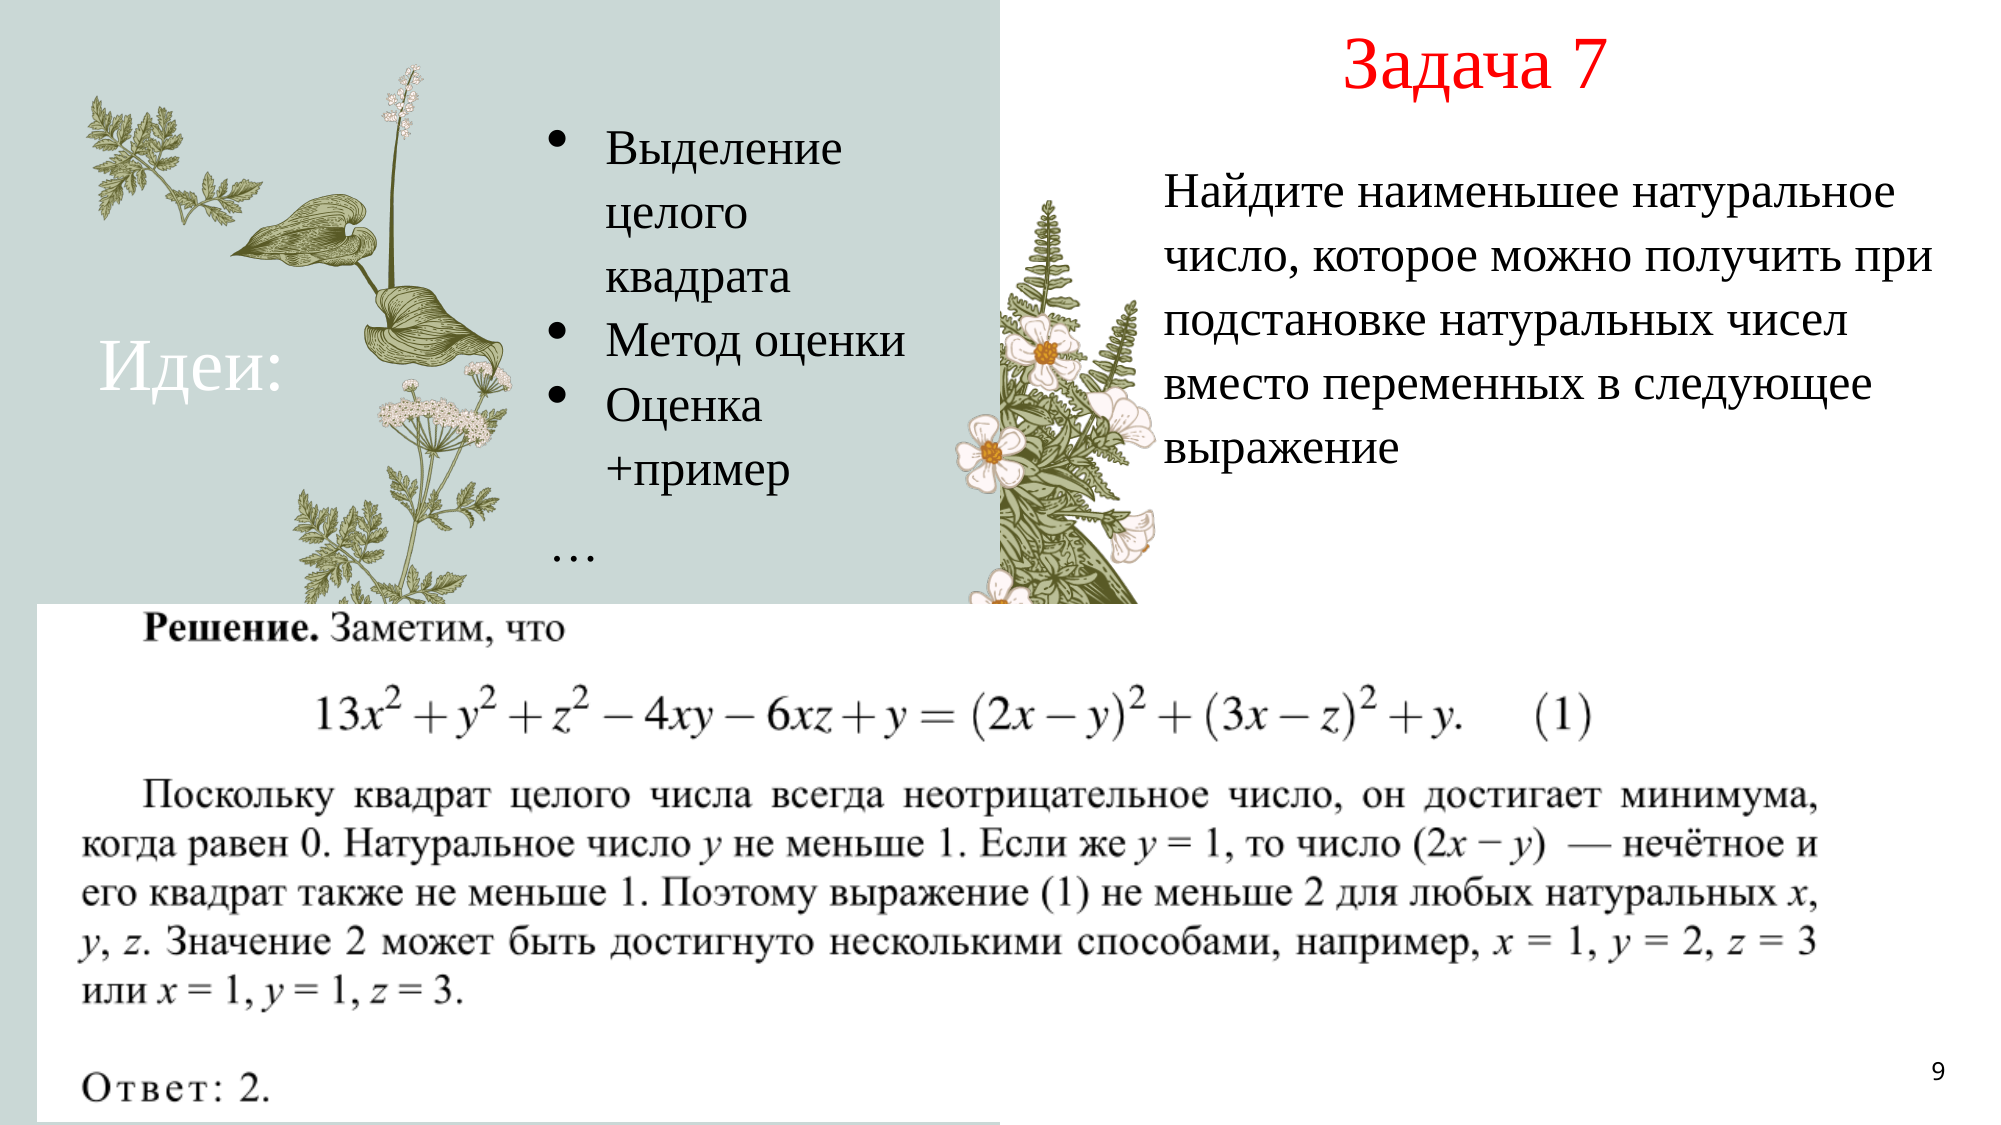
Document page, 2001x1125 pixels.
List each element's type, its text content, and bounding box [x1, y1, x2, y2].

picture [37, 55, 1829, 1122]
list Идеи: [83, 313, 316, 419]
text_box Выделение целого квадрата Метод оценки Оценка +пример … [534, 42, 930, 580]
slide_number 9 [1829, 1042, 1961, 1103]
title Задача 7 [1327, 0, 1693, 174]
